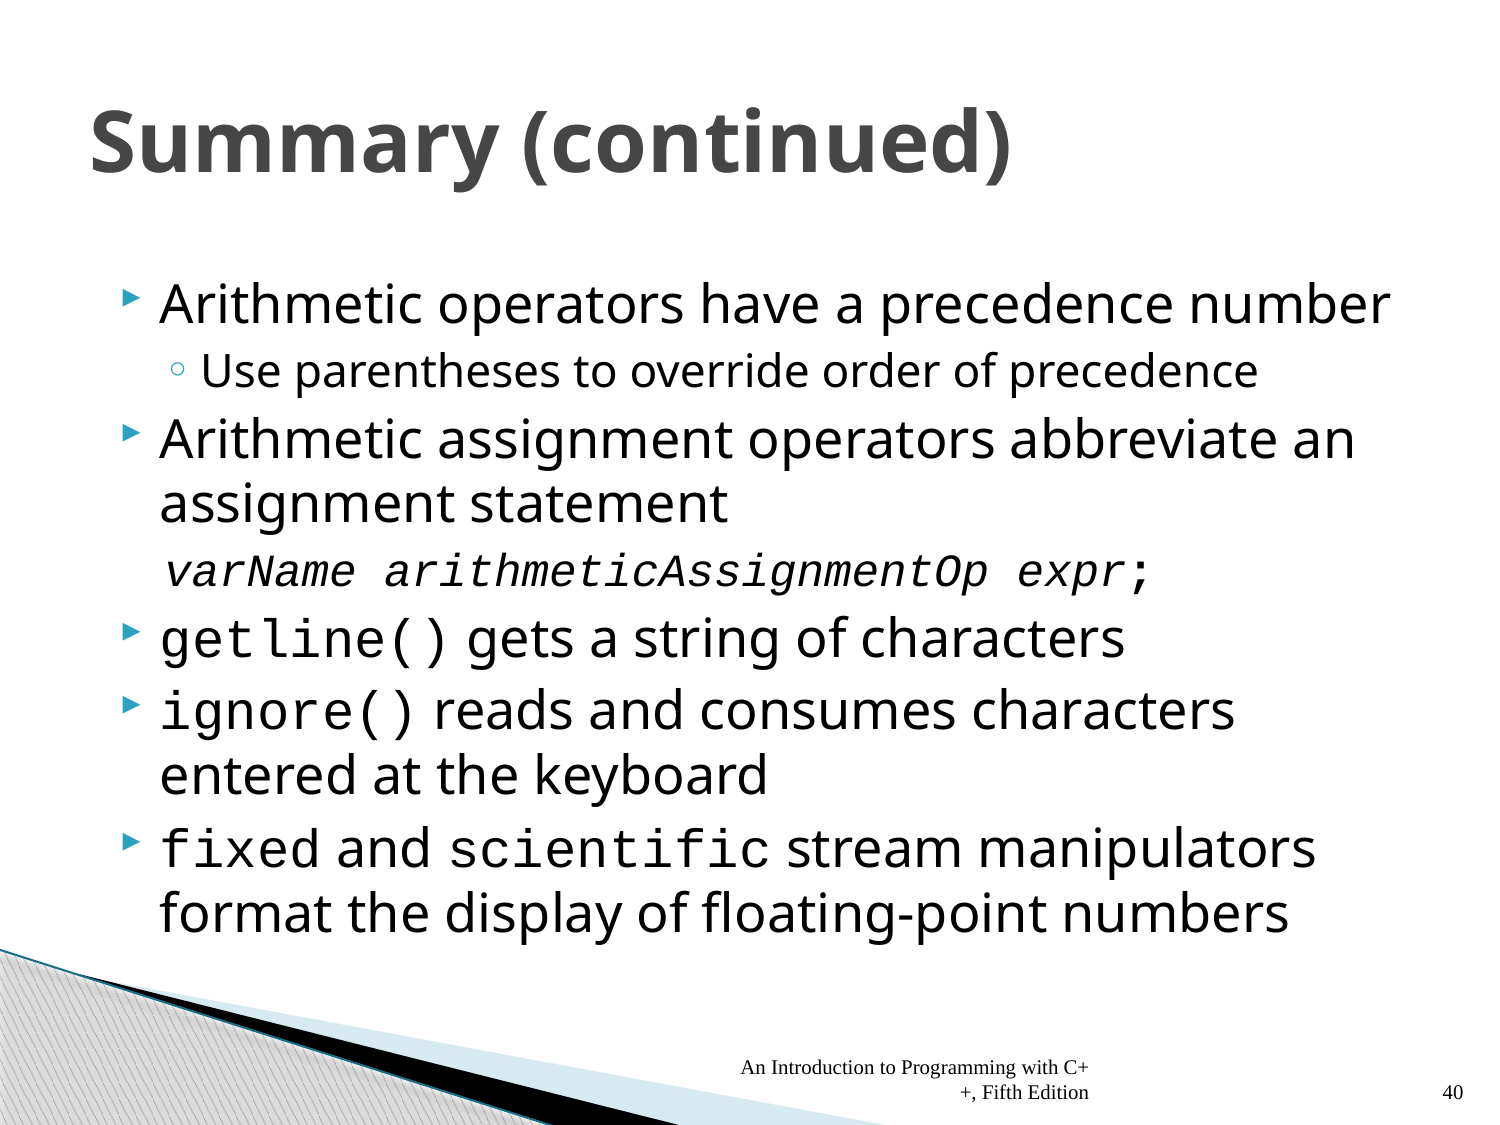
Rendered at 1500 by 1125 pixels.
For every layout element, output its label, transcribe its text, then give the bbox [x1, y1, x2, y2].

footer An Introduction to Programming with C++, Fifth Edition [718, 1051, 1105, 1112]
slide_number 40 [1418, 1051, 1479, 1112]
list Arithmetic operators have a precedence number Use parentheses to override order of precedence Arithmetic assignment operators abbreviate an assignment statement varName arithmeticAssignmentOp expr; getline() gets a string of characters ignore() reads and consumes characters entered at the keyboard fixed and scientific stream manipulators format the display of floating-point numbers [87, 262, 1413, 1013]
title Summary (continued) [75, 45, 1425, 233]
